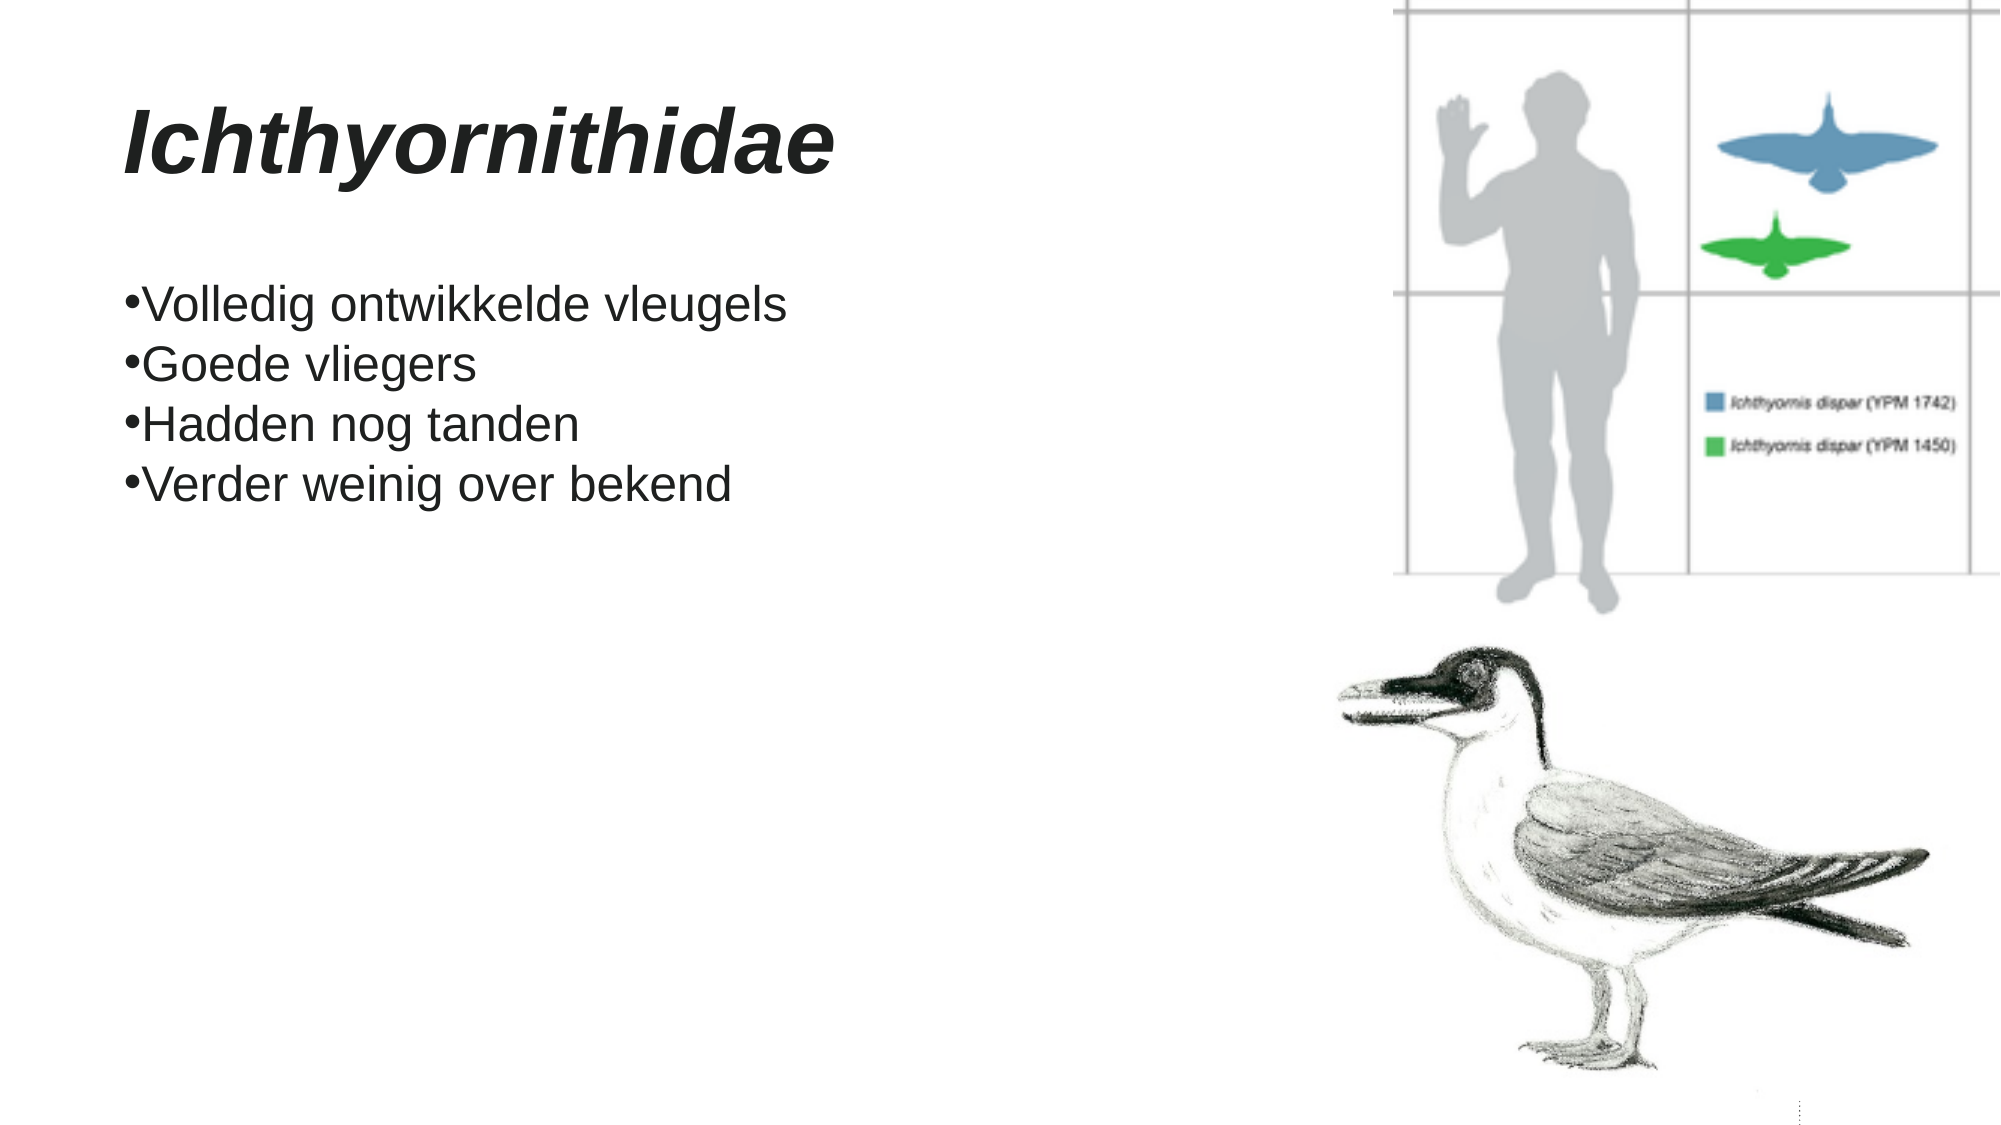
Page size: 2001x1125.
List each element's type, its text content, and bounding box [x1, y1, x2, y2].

title Ichthyornithidae [124, 94, 1393, 271]
list Volledig ontwikkelde vleugels Goede vliegers Hadden nog tanden Verder weinig over bekend [124, 271, 1393, 986]
picture [1298, 0, 2001, 1125]
